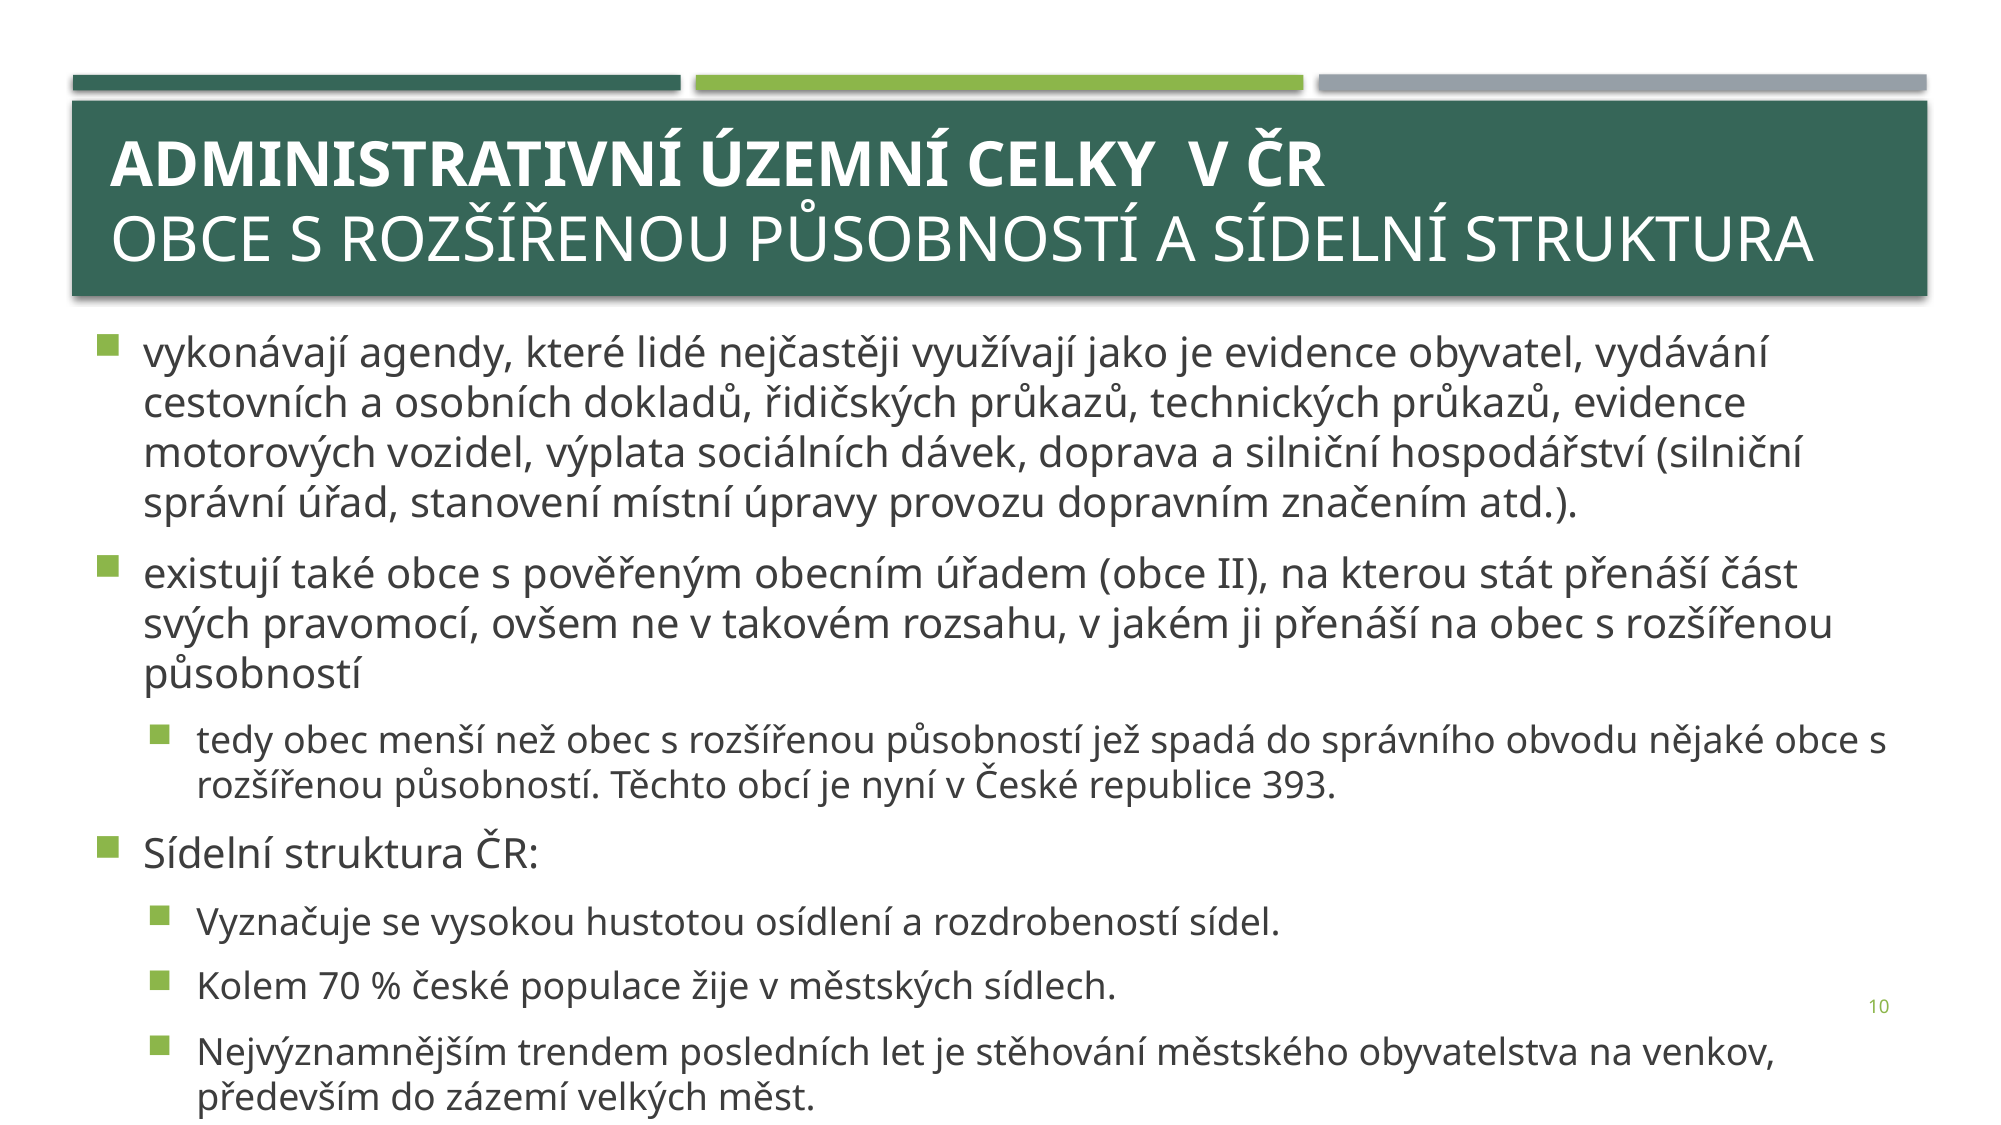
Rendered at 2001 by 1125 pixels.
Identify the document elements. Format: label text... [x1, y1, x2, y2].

list vykonávají agendy, které lidé nejčastěji využívají jako je evidence obyvatel, vydávání cestovních a osobních dokladů, řidičských průkazů, technických průkazů, evidence motorových vozidel, výplata sociálních dávek, doprava a silniční hospodářství (silniční správní úřad, stanovení místní úpravy provozu dopravním značením atd.). existují také obce s pověřeným obecním úřadem (obce II), na kterou stát přenáší část svých pravomocí, ovšem ne v takovém rozsahu, v jakém ji přenáší na obec s rozšířenou působností tedy obec menší než obec s rozšířenou působností jež spadá do správního obvodu nějaké obce s rozšířenou působností. Těchto obcí je nyní v České republice 393. Sídelní struktura ČR: Vyznačuje se vysokou hustotou osídlení a rozdrobeností sídel. Kolem 70 % české populace žije v městských sídlech. Nejvýznamnějším trendem posledních let je stěhování městského obyvatelstva na venkov, především do zázemí velkých měst. [78, 344, 1927, 1099]
slide_number 10 [1732, 977, 1905, 1037]
title Administrativní územní celky v ČR obce s rozšířenou působností a sídelní struktura [95, 115, 1905, 282]
